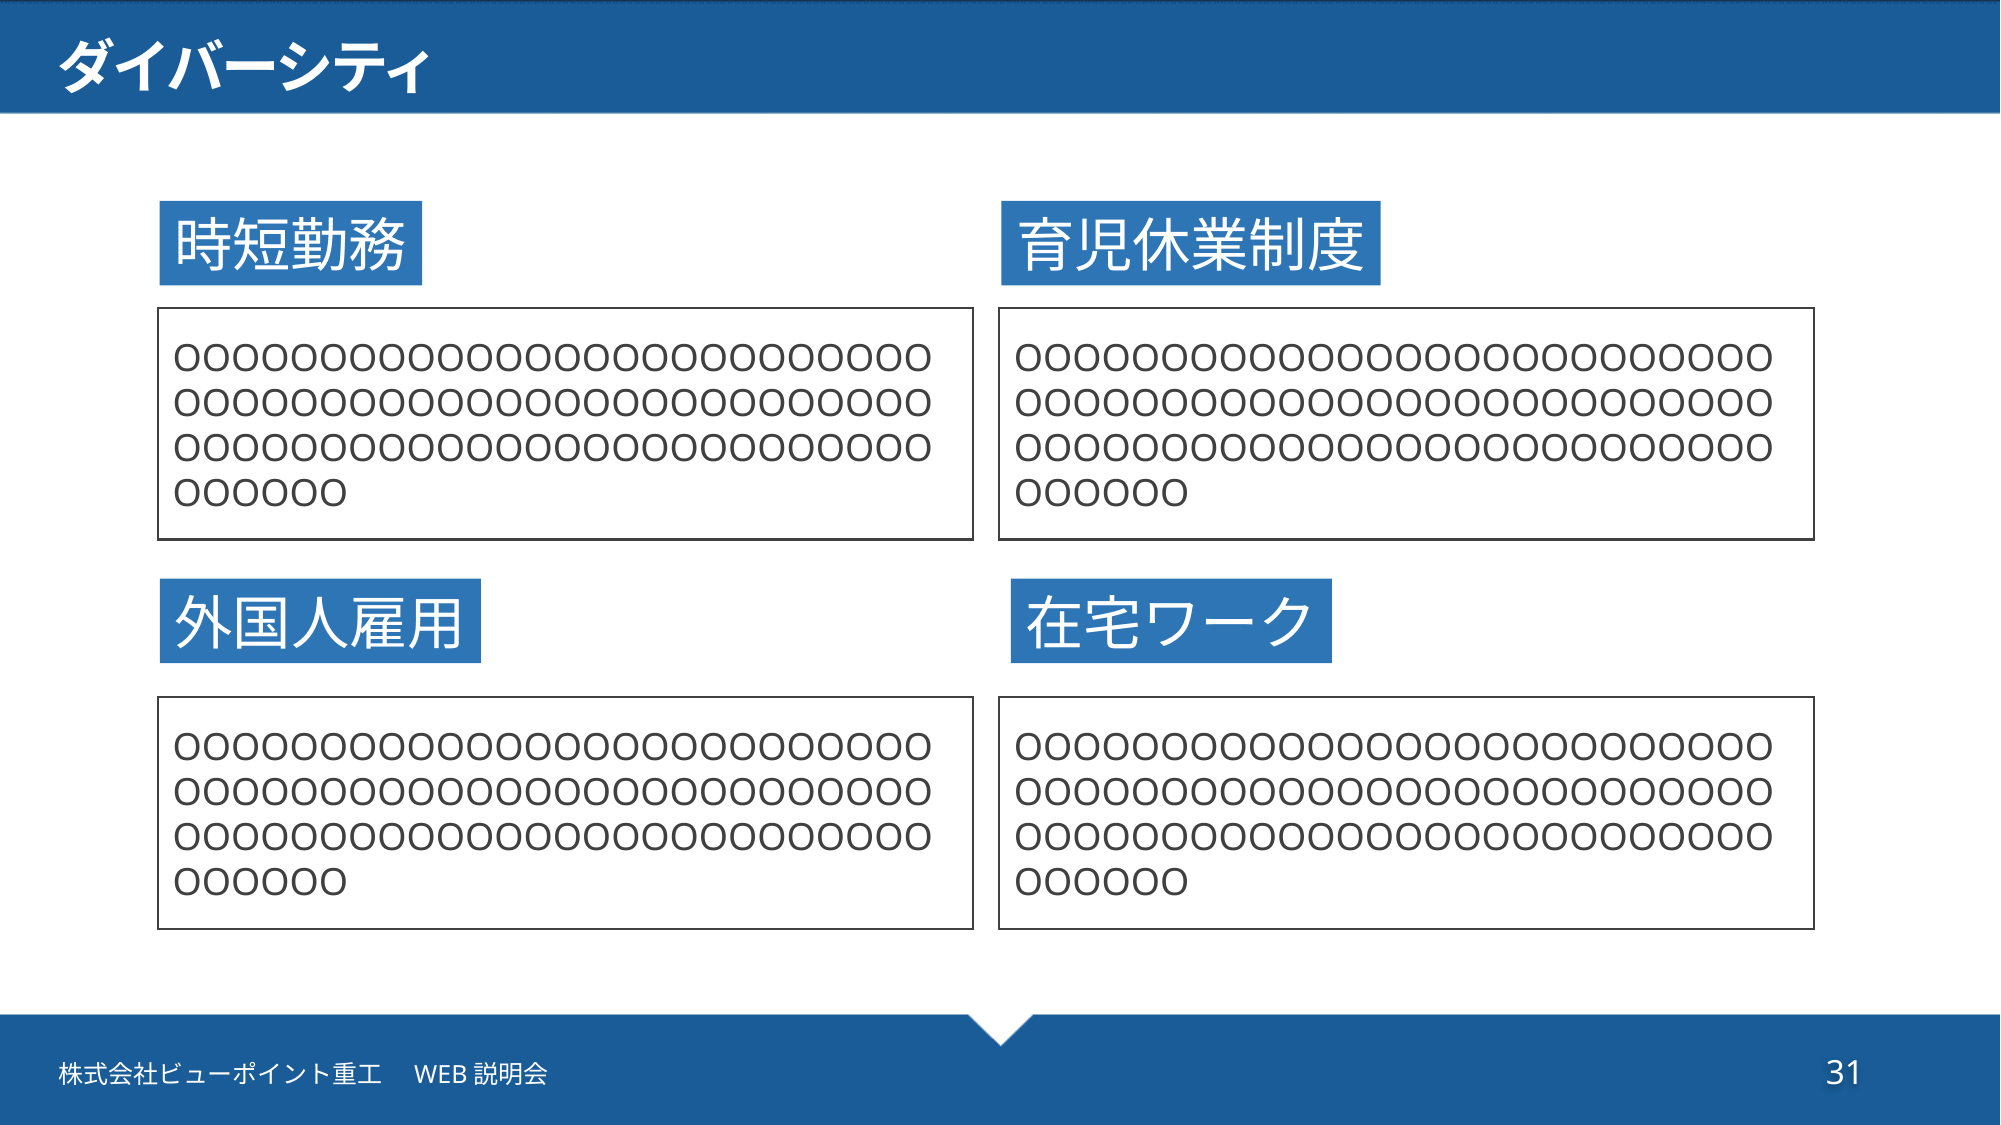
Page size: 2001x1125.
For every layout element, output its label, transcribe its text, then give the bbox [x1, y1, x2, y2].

text_box OOOOOOOOOOOOOOOOOOOOOOOOOOOOOOOOOOOOOOOOOOOOOOOOOOOOOOOOOOOOOOOOOOOOOOOOOOOOOOOOOOOO [157, 307, 974, 541]
text_box OOOOOOOOOOOOOOOOOOOOOOOOOOOOOOOOOOOOOOOOOOOOOOOOOOOOOOOOOOOOOOOOOOOOOOOOOOOOOOOOOOOO [998, 696, 1815, 930]
picture [0, 0, 2000, 1125]
text_box 在宅ワーク [1010, 578, 1332, 664]
text_box 外国人雇用 [159, 578, 481, 664]
text_box OOOOOOOOOOOOOOOOOOOOOOOOOOOOOOOOOOOOOOOOOOOOOOOOOOOOOOOOOOOOOOOOOOOOOOOOOOOOOOOOOOOO [998, 307, 1815, 541]
text_box 時短勤務 [159, 200, 423, 286]
text_box OOOOOOOOOOOOOOOOOOOOOOOOOOOOOOOOOOOOOOOOOOOOOOOOOOOOOOOOOOOOOOOOOOOOOOOOOOOOOOOOOOOO [157, 696, 974, 930]
text_box 育児休業制度 [1001, 200, 1381, 286]
list ダイバーシティ [42, 30, 1226, 105]
